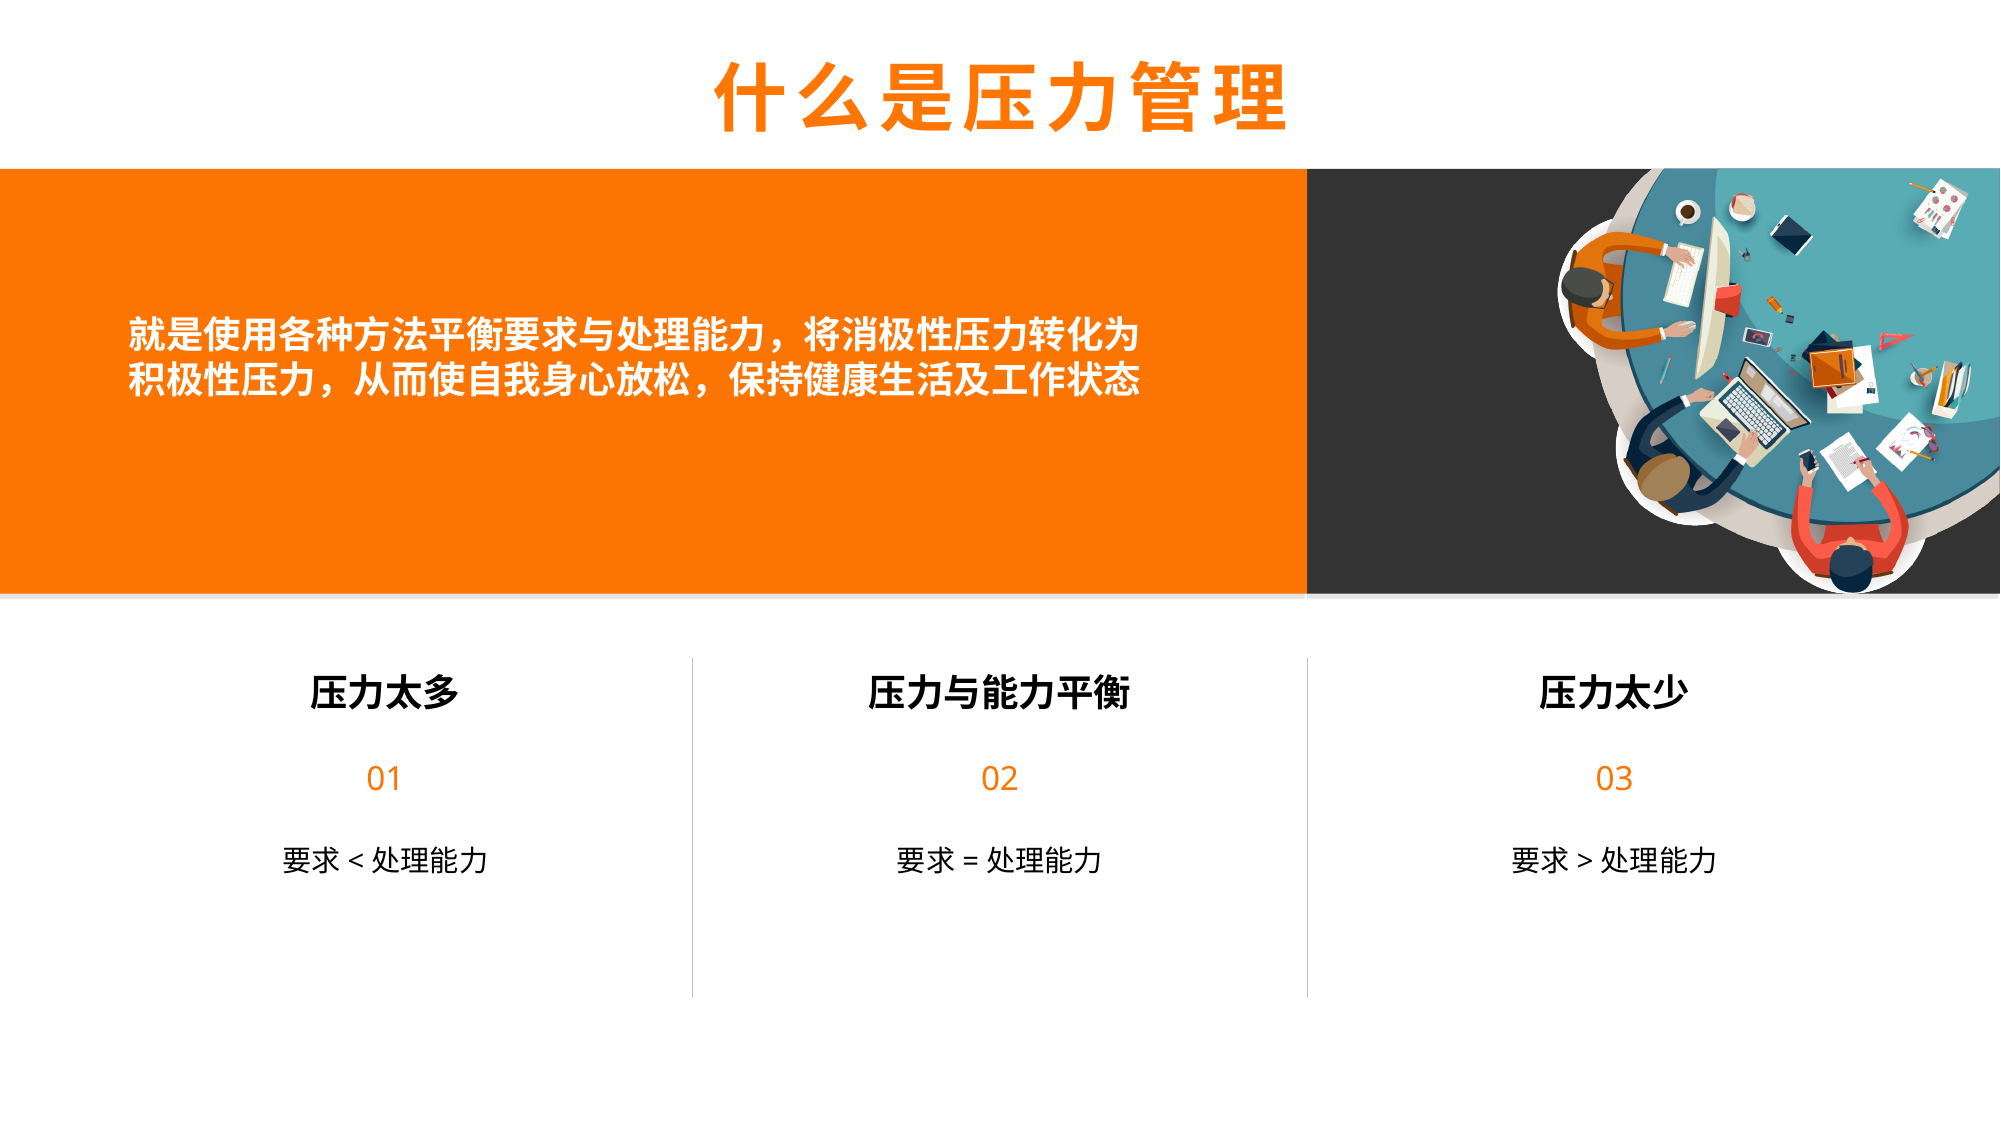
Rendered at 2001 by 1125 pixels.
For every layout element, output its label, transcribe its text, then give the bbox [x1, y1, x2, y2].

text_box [764, 646, 1236, 1009]
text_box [1379, 646, 1850, 1009]
text_box 什么是压力管理 [360, 42, 1639, 148]
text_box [150, 646, 621, 1009]
picture [1557, 168, 2000, 595]
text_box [0, 168, 1556, 595]
